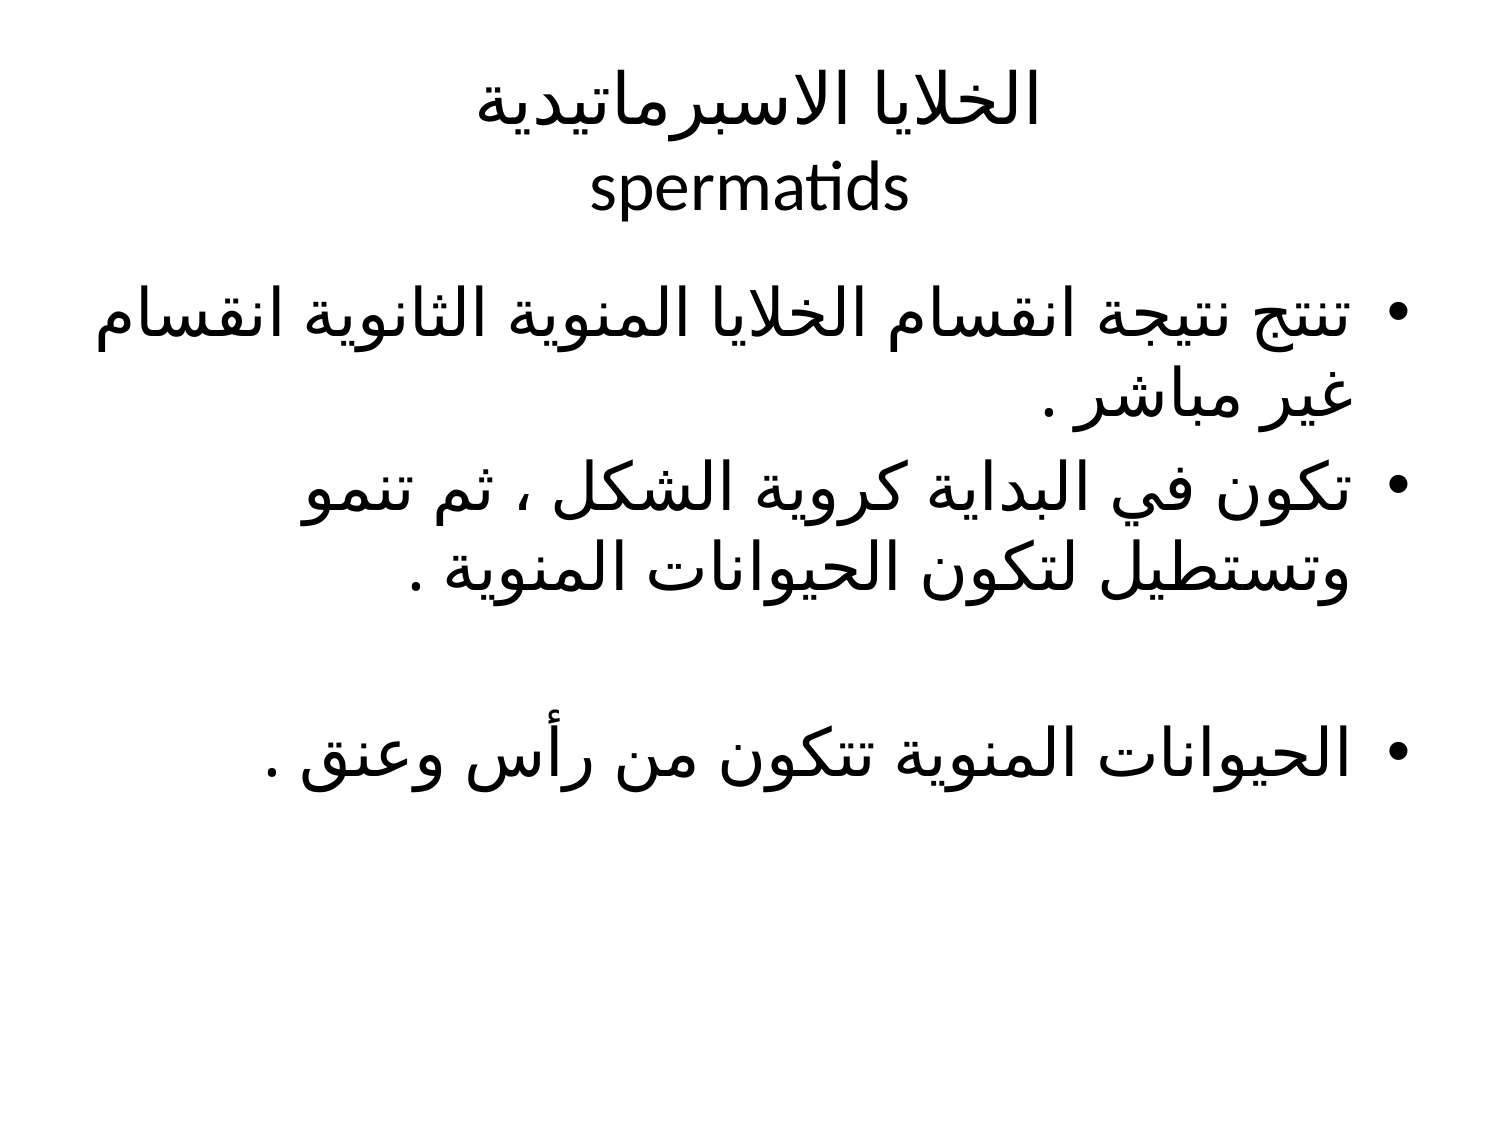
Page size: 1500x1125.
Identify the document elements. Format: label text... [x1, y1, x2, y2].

title الخلايا الاسبرماتيدية spermatids [75, 45, 1425, 233]
list تنتج نتيجة انقسام الخلايا المنوية الثانوية انقسام غير مباشر . تكون في البداية كروية الشكل ، ثم تنمو وتستطيل لتكون الحيوانات المنوية . الحيوانات المنوية تتكون من رأس وعنق . [75, 262, 1425, 1005]
